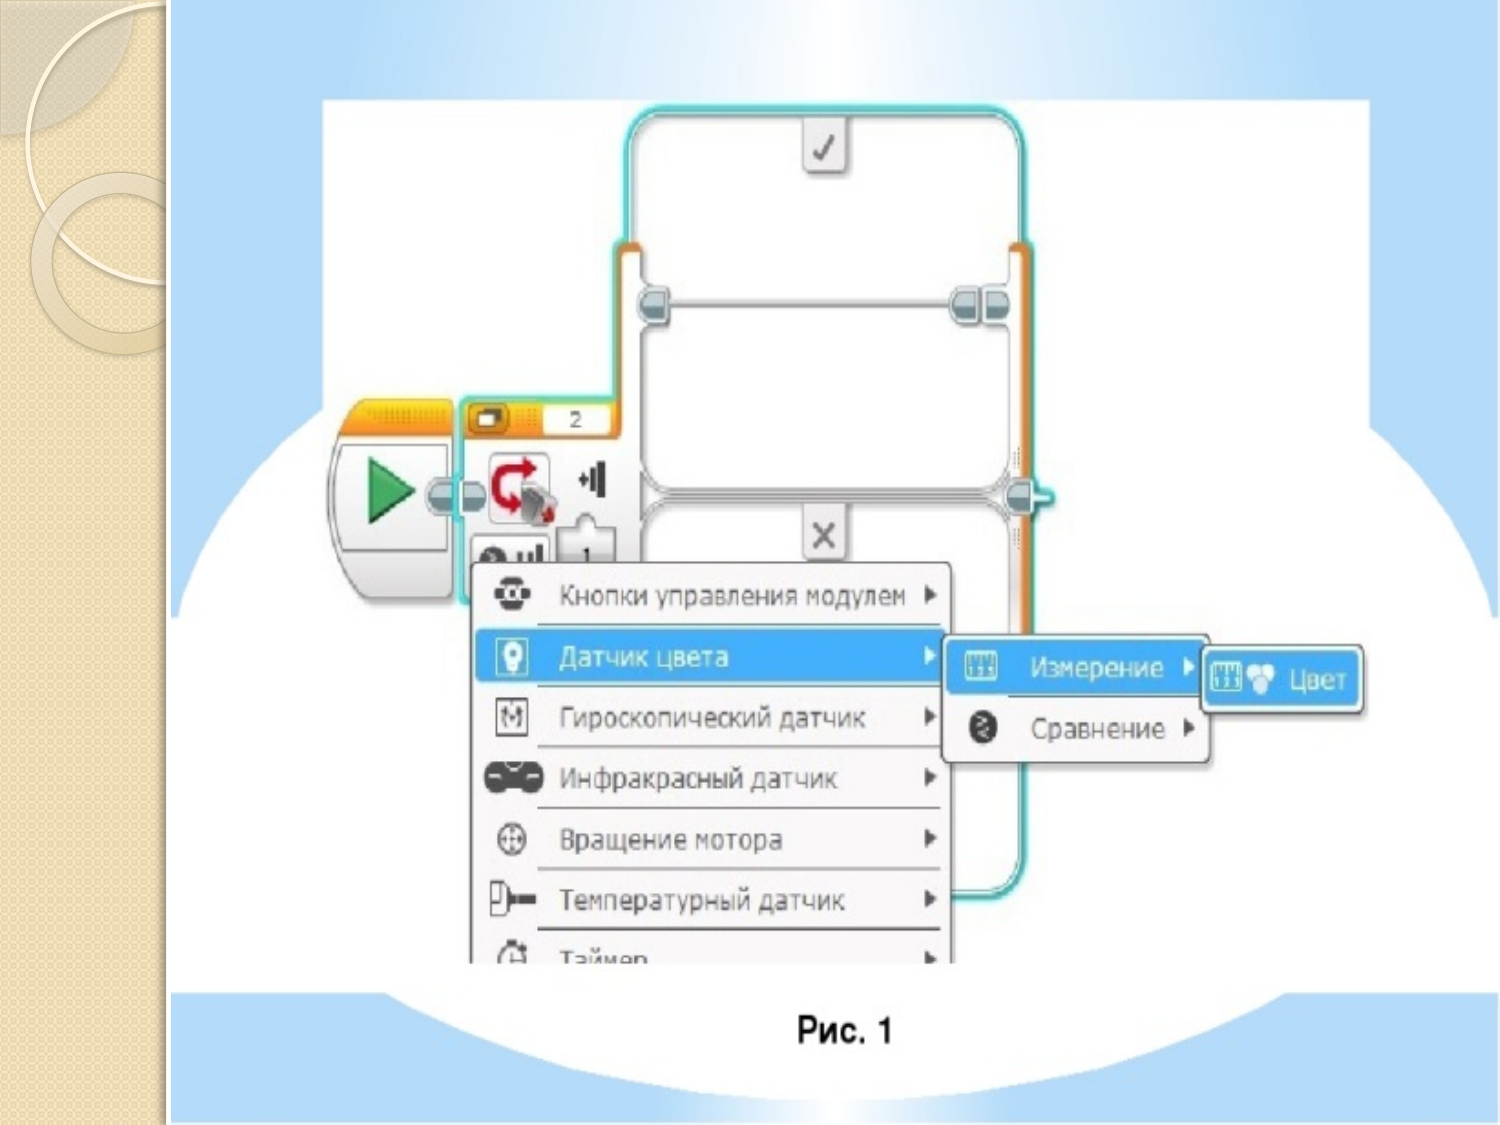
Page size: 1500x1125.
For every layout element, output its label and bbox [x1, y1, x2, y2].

list [170, 0, 1500, 1125]
